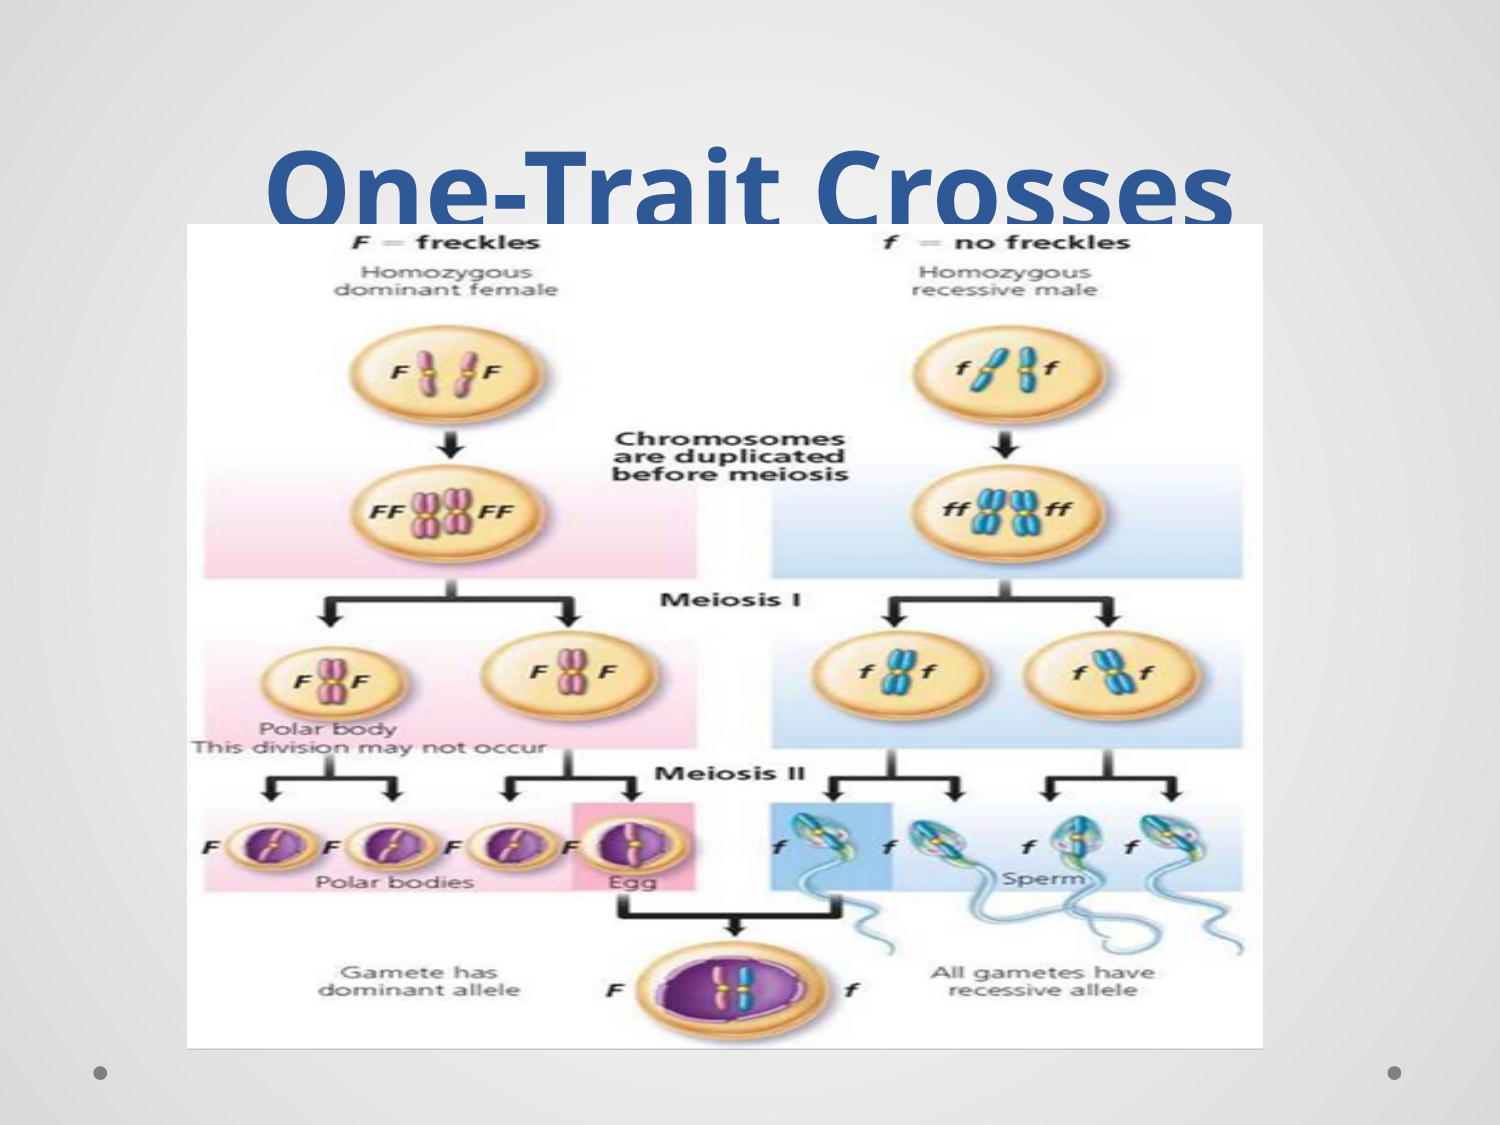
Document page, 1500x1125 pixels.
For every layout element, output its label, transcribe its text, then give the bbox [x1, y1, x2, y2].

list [187, 224, 1263, 1051]
title One-Trait Crosses [75, 0, 1425, 263]
